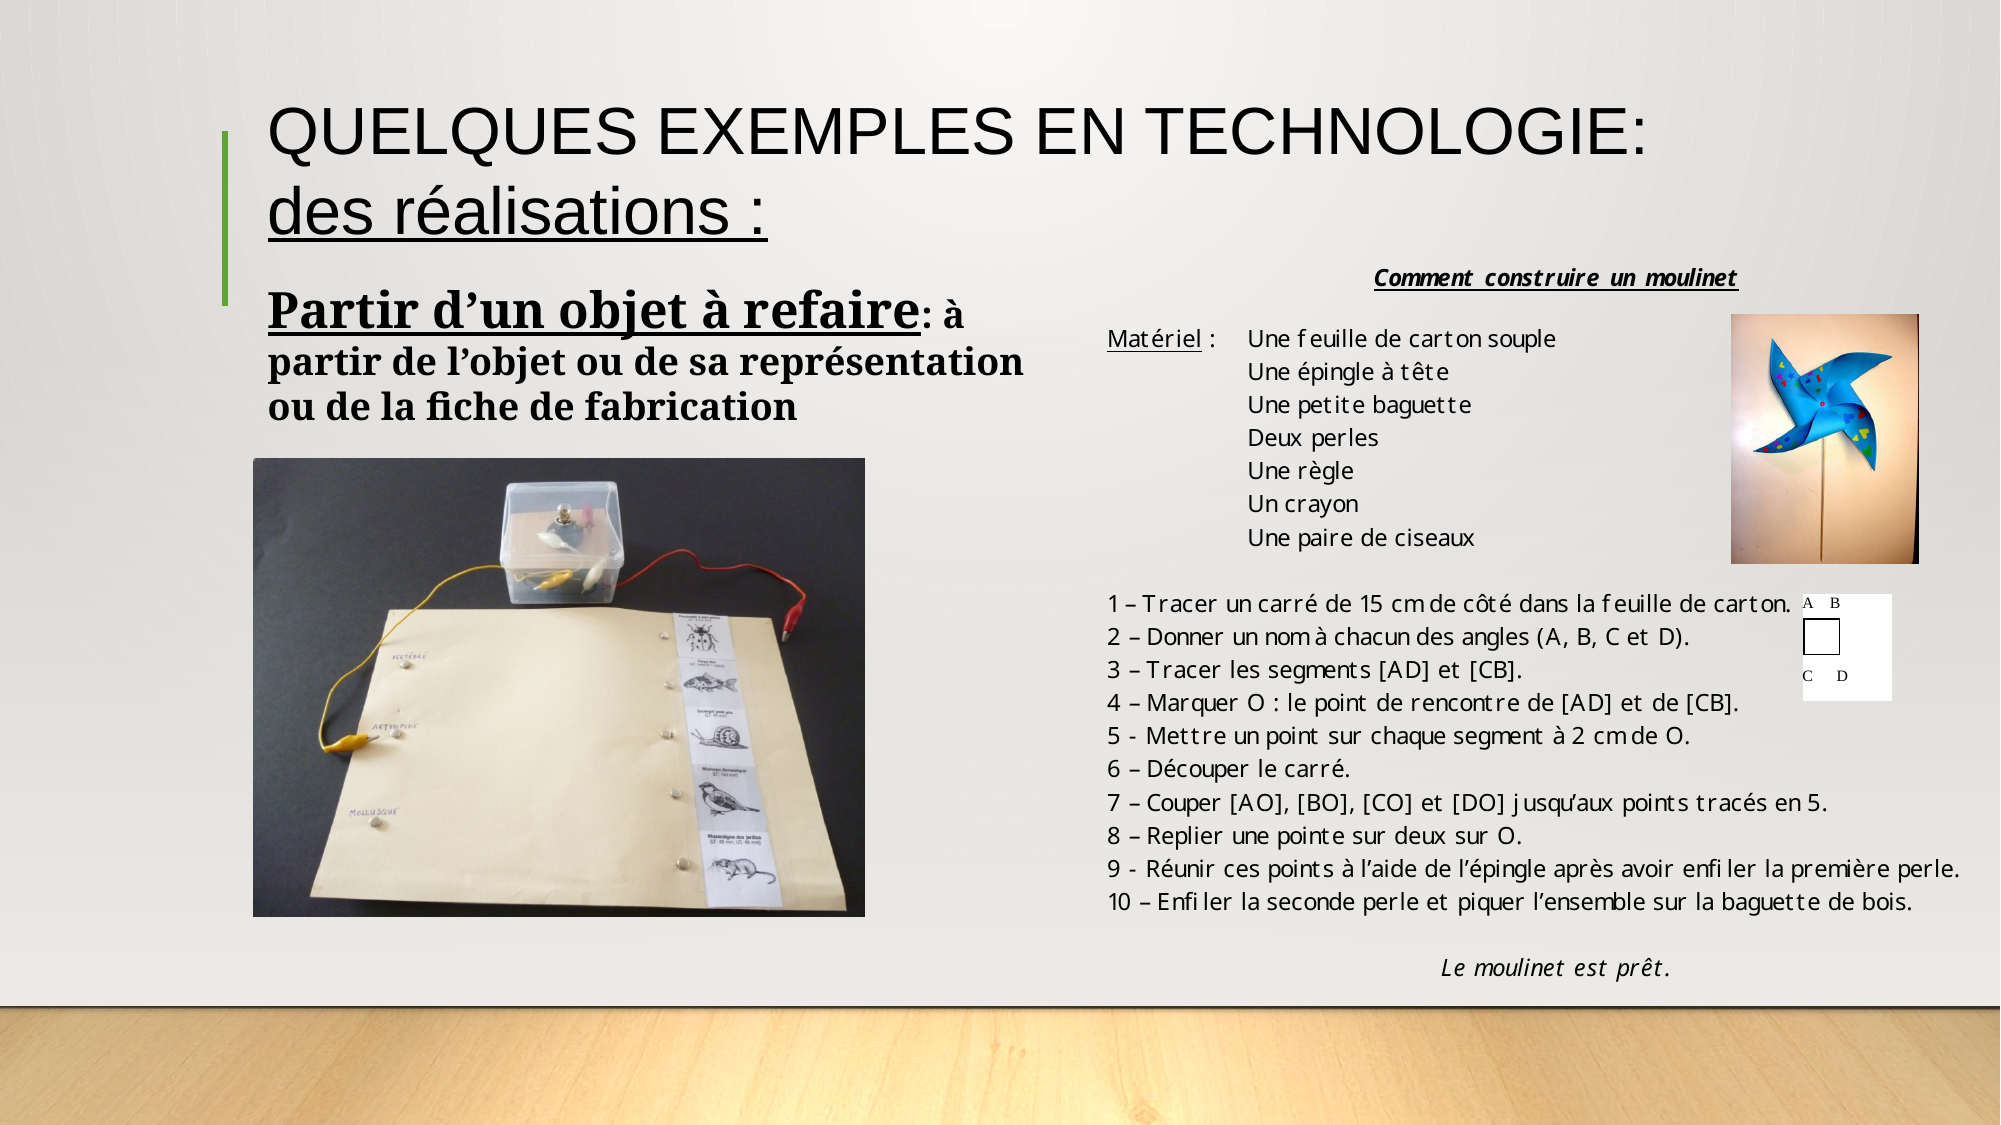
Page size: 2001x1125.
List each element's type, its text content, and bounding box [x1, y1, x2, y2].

picture [0, 260, 2000, 1125]
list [252, 457, 865, 917]
text_box Partir d’un objet à refaire: à partir de l’objet ou de sa représentation ou de la fiche de fabrication [252, 270, 1093, 436]
text_box Quelques exemples en technologie: des réalisations : [253, 80, 1855, 256]
